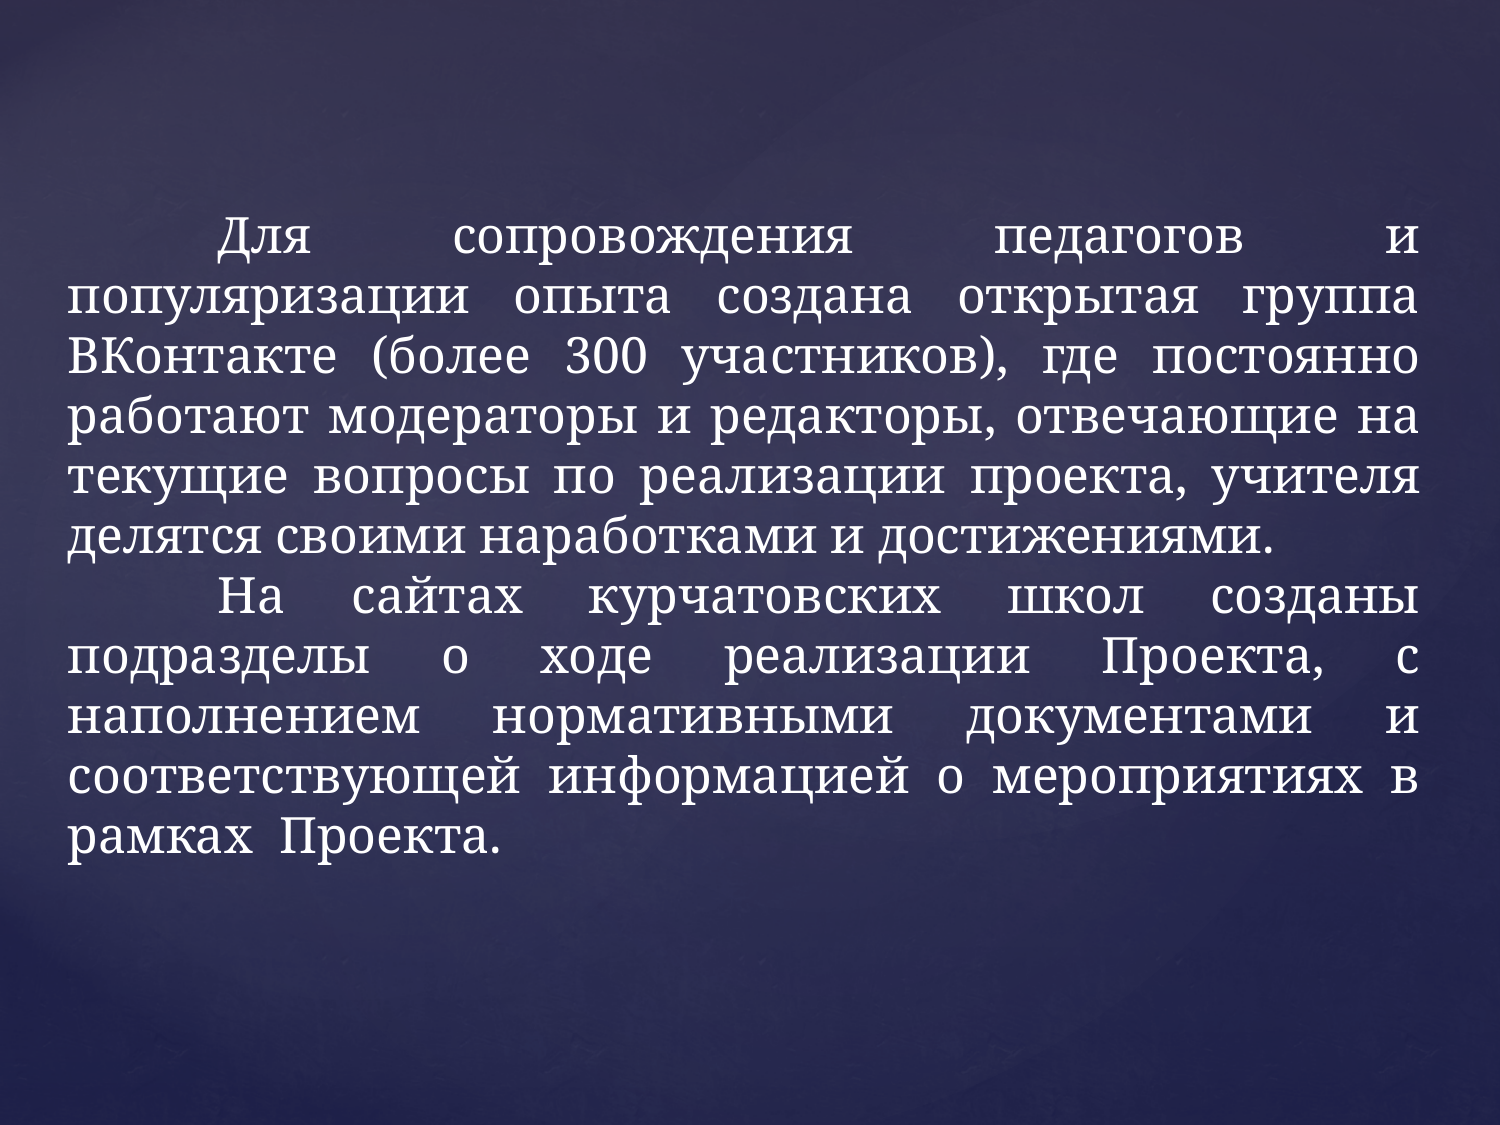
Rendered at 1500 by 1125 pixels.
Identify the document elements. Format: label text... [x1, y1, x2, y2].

text_box Для сопровождения педагогов и популяризации опыта создана открытая группа ВКонтакте (более 300 участников), где постоянно работают модераторы и редакторы, отвечающие на текущие вопросы по реализации проекта, учителя делятся своими наработками и достижениями. На сайтах курчатовских школ созданы подразделы о ходе реализации Проекта, с наполнением нормативными документами и соответствующей информацией о мероприятиях в рамках Проекта. [53, 196, 1436, 931]
